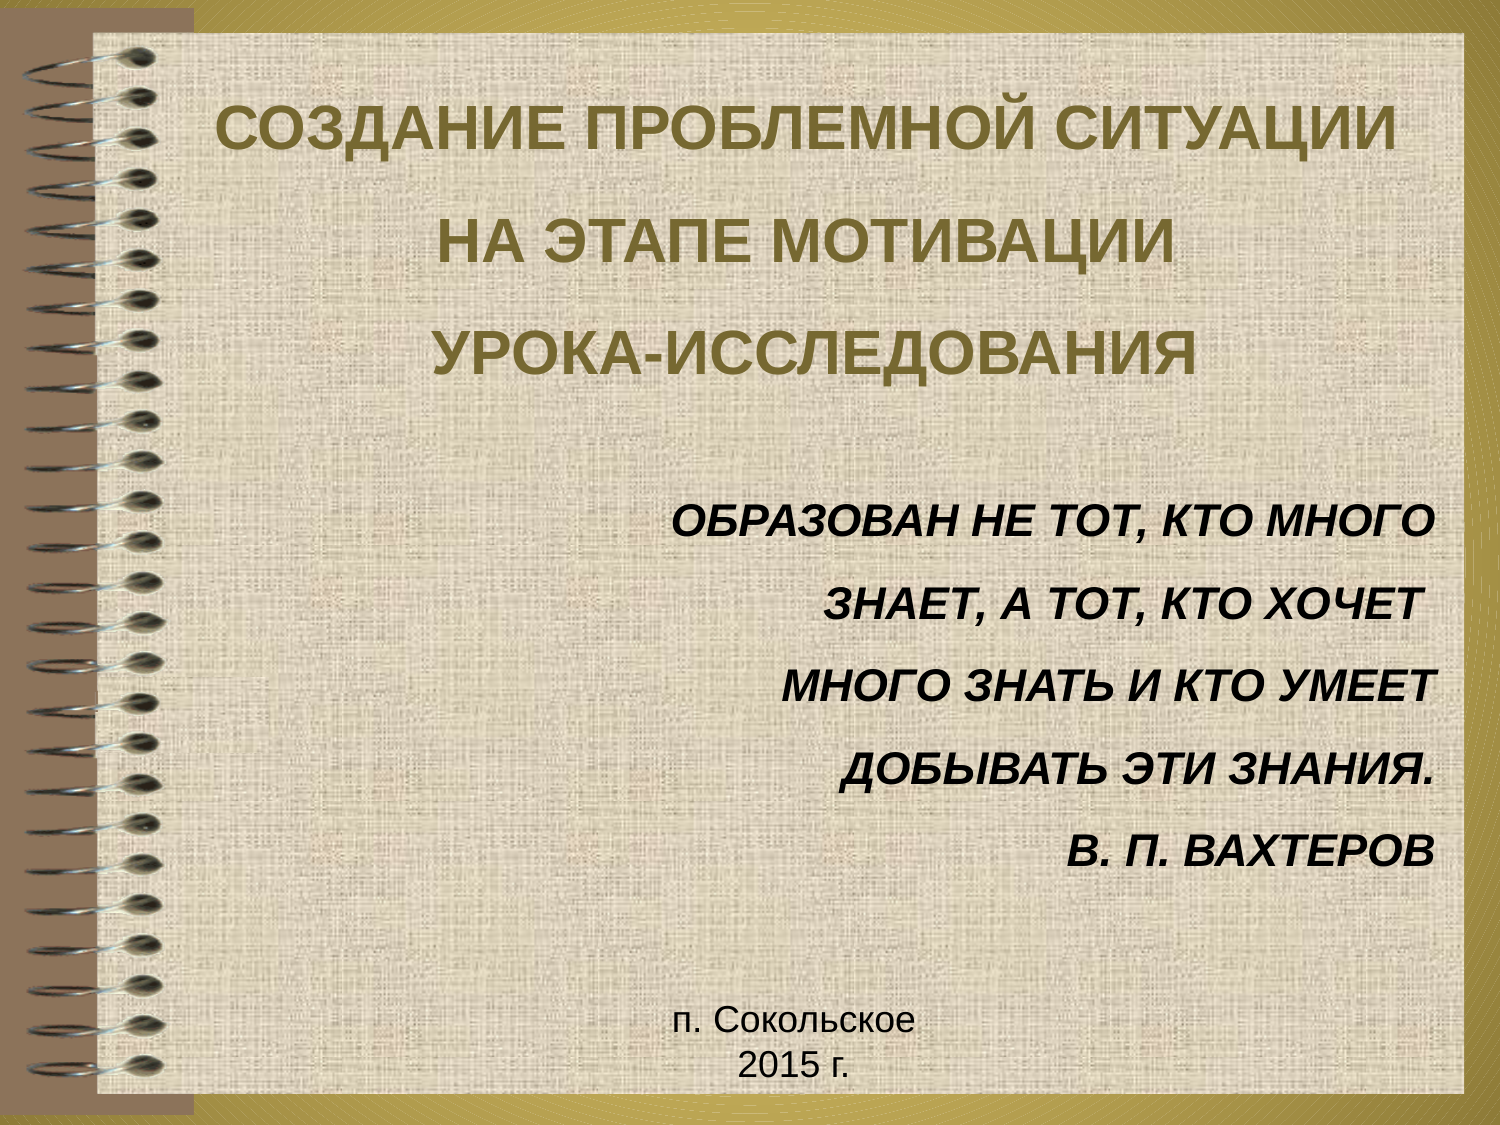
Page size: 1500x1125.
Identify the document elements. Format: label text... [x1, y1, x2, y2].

text_box Создание проблемной ситуации на этапе мотивации урока-исследования [41, 42, 1447, 395]
picture [0, 8, 1465, 1115]
text_box Образован не тот, кто много знает, а тот, кто хочет много знать и кто умеет добывать эти знания. В. П. Вахтеров [360, 456, 1452, 884]
text_box п. Сокольское 2015 г. [657, 987, 932, 1093]
